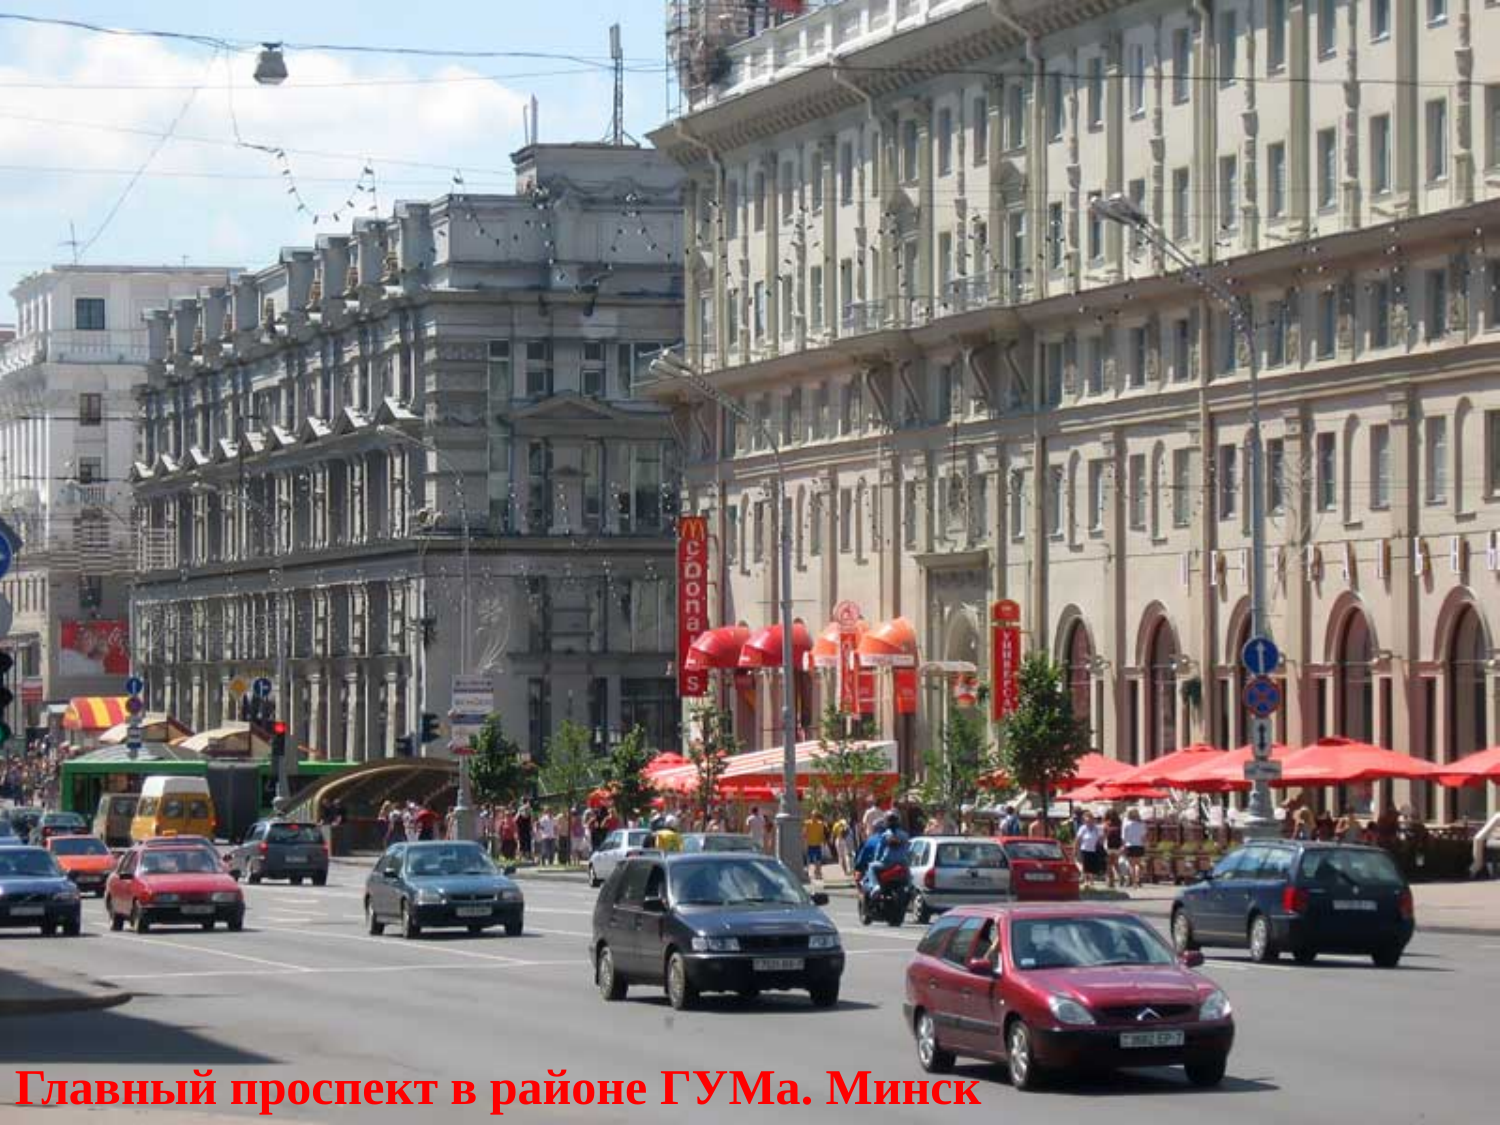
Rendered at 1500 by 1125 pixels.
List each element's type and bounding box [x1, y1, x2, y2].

list [0, 0, 1500, 1125]
